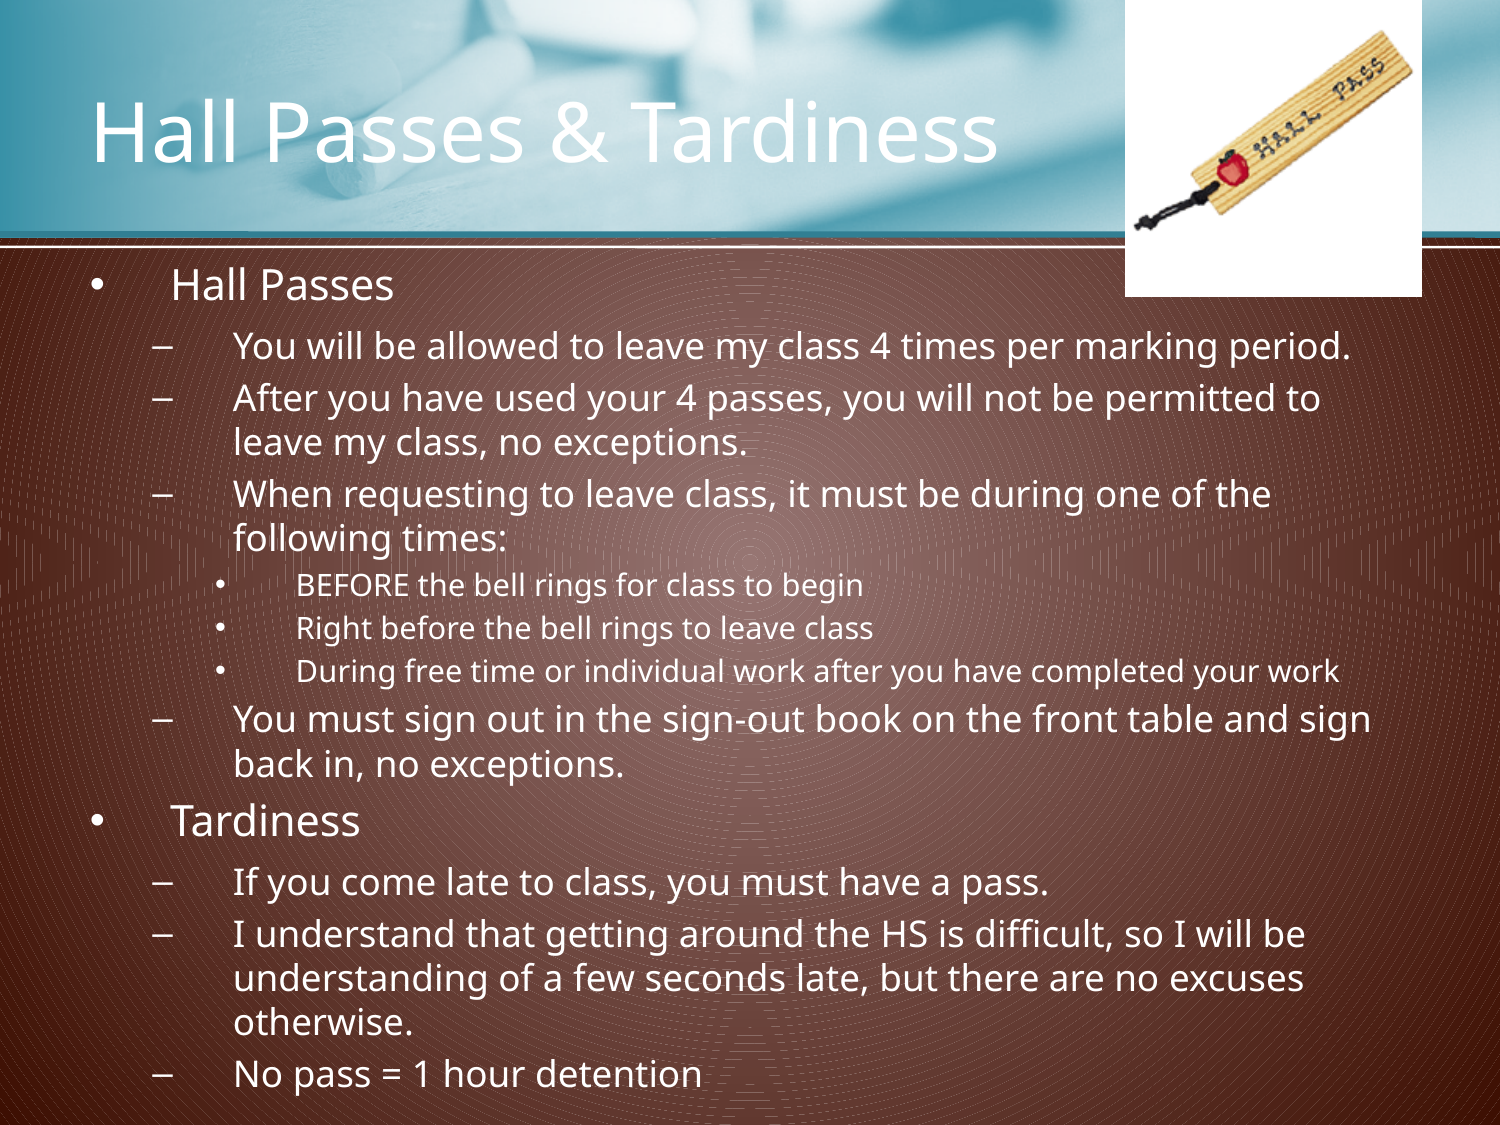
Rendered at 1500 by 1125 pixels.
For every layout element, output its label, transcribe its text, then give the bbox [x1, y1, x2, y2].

title Hall Passes & Tardiness [75, 24, 1119, 233]
picture [1124, 0, 1422, 297]
list Hall Passes You will be allowed to leave my class 4 times per marking period. After you have used your 4 passes, you will not be permitted to leave my class, no exceptions. When requesting to leave class, it must be during one of the following times: BEFORE the bell rings for class to begin Right before the bell rings to leave class During free time or individual work after you have completed your work You must sign out in the sign-out book on the front table and sign back in, no exceptions. Tardiness If you come late to class, you must have a pass. I understand that getting around the HS is difficult, so I will be understanding of a few seconds late, but there are no excuses otherwise. No pass = 1 hour detention [75, 249, 1425, 1125]
